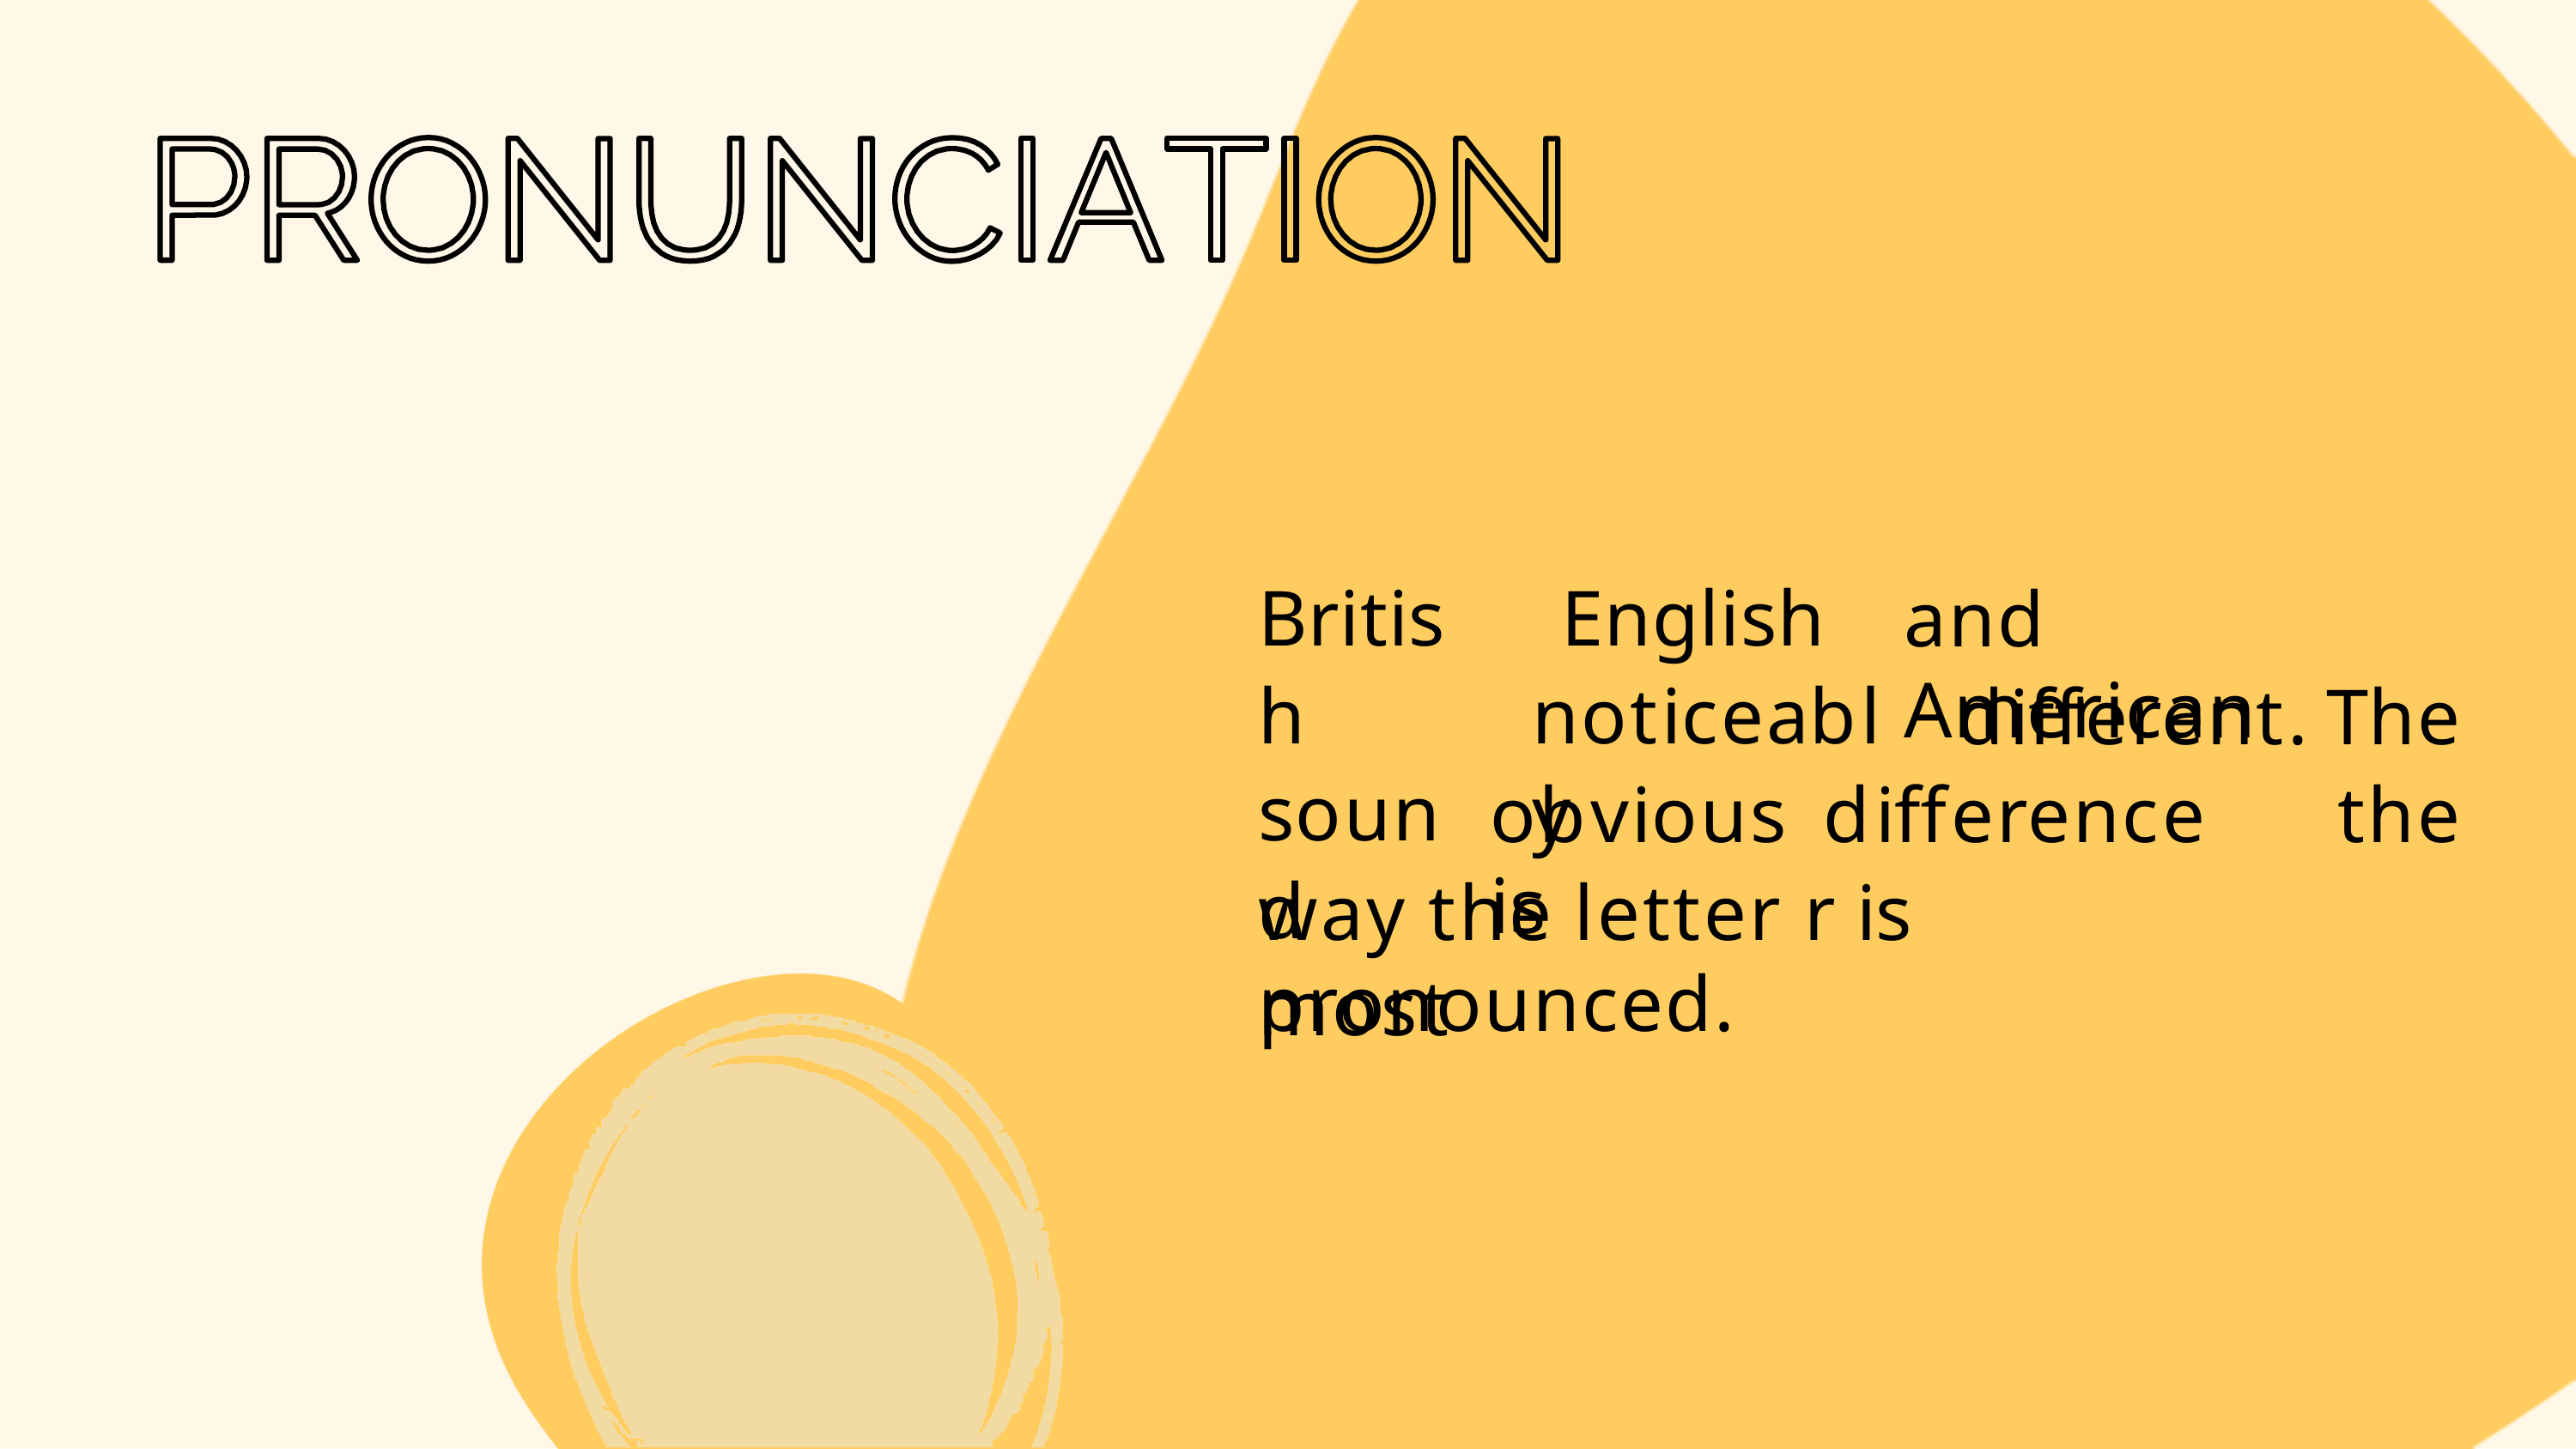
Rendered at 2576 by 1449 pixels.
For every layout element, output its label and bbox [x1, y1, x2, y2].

text_box [356, 0, 2576, 1449]
text_box [160, 138, 247, 261]
text_box [266, 138, 350, 261]
